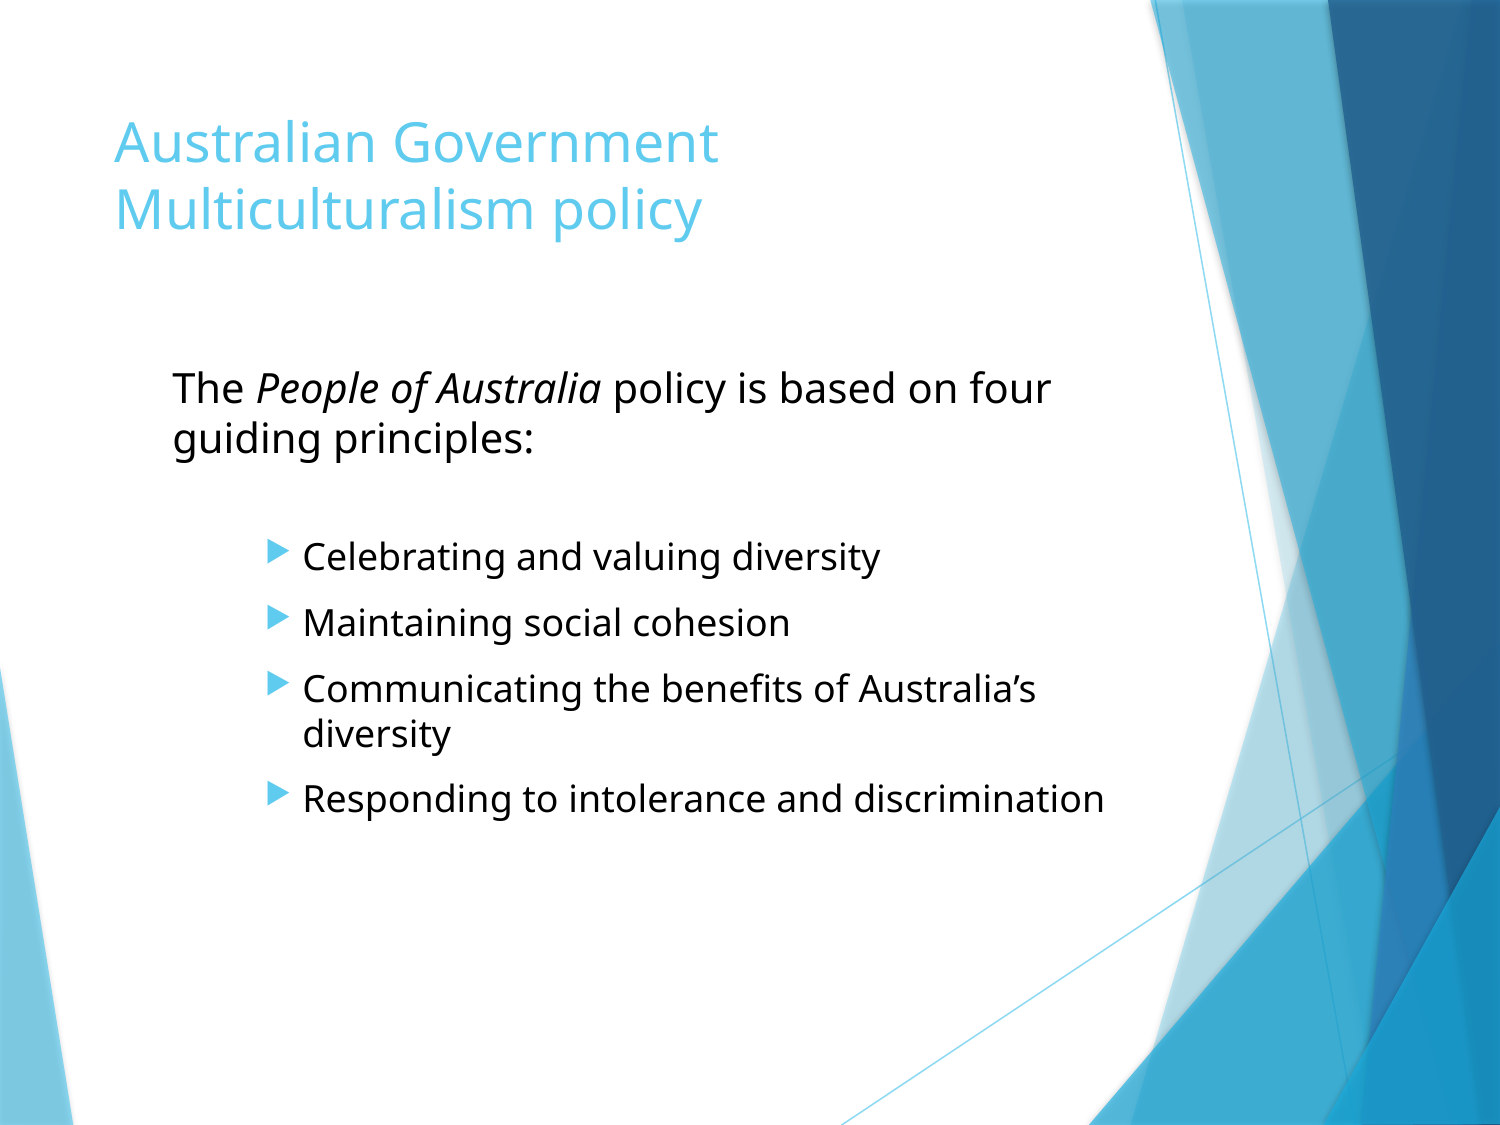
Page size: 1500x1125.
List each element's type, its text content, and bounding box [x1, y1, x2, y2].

title Australian Government Multiculturalism policy [99, 99, 1142, 317]
list The People of Australia policy is based on four guiding principles: Celebrating and valuing diversity Maintaining social cohesion Communicating the benefits of Australia’s diversity Responding to intolerance and discrimination [99, 354, 1199, 992]
